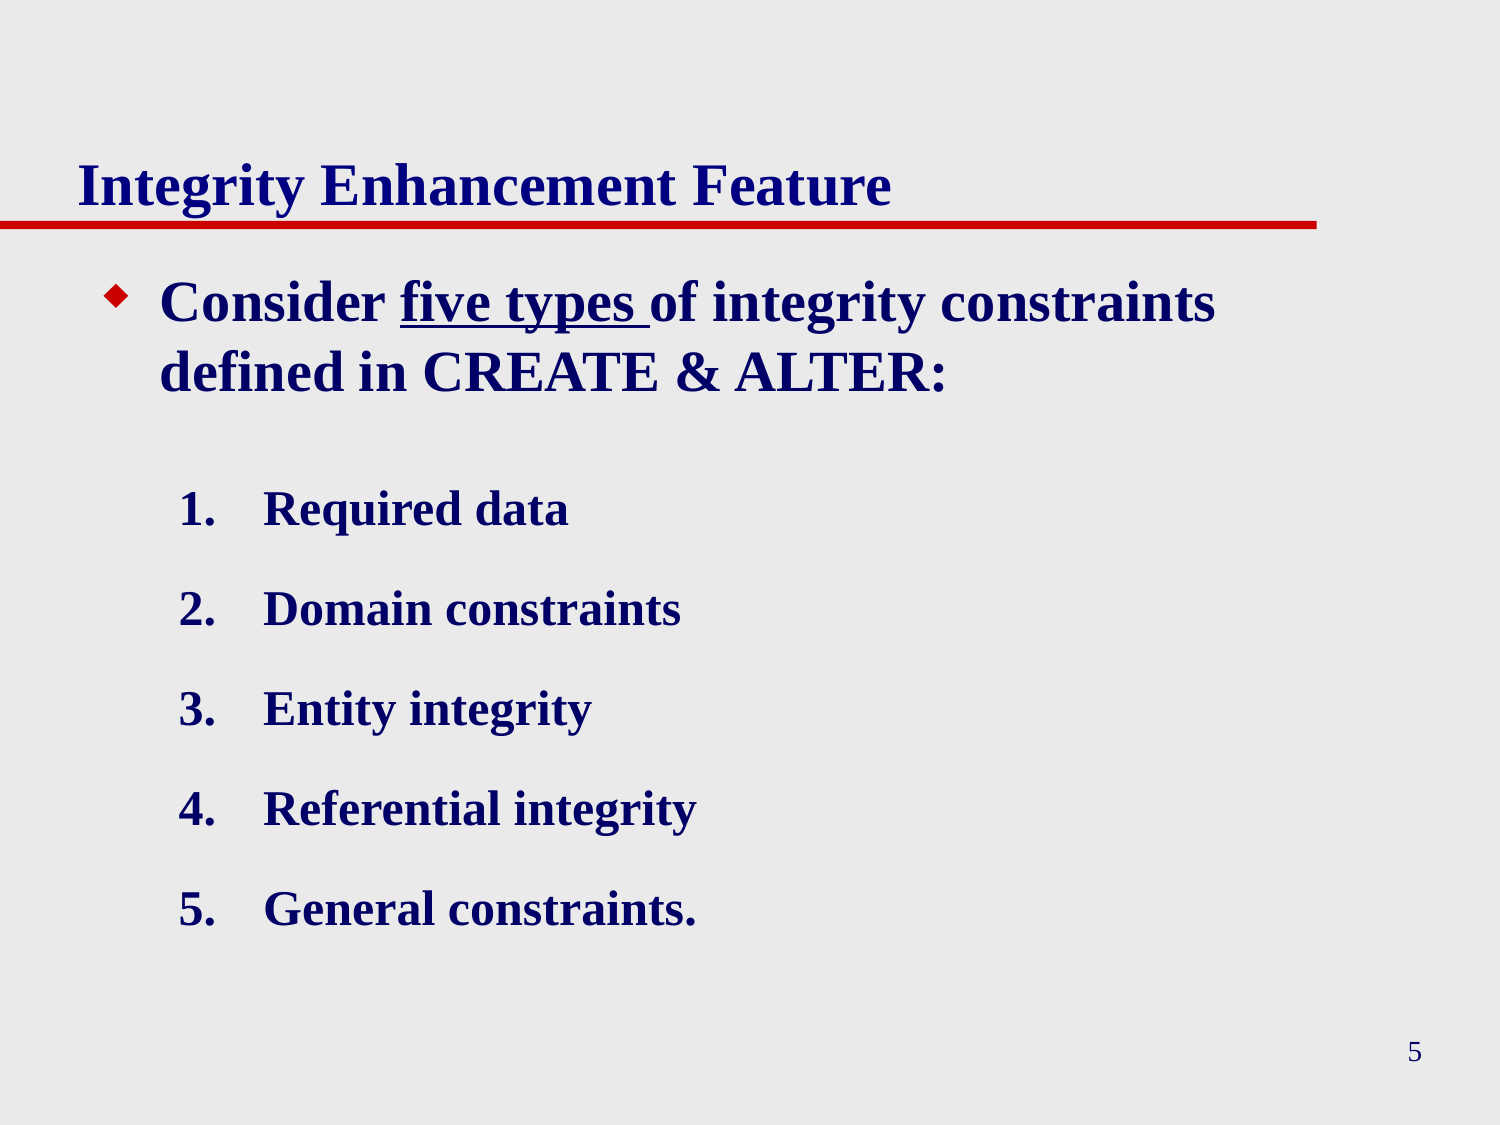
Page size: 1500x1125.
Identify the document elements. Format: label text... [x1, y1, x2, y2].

list Consider five types of integrity constraints defined in CREATE & ALTER: Required data Domain constraints Entity integrity Referential integrity General constraints. [88, 255, 1427, 931]
slide_number 5 [1124, 1012, 1438, 1088]
title Integrity Enhancement Feature [62, 43, 1338, 226]
